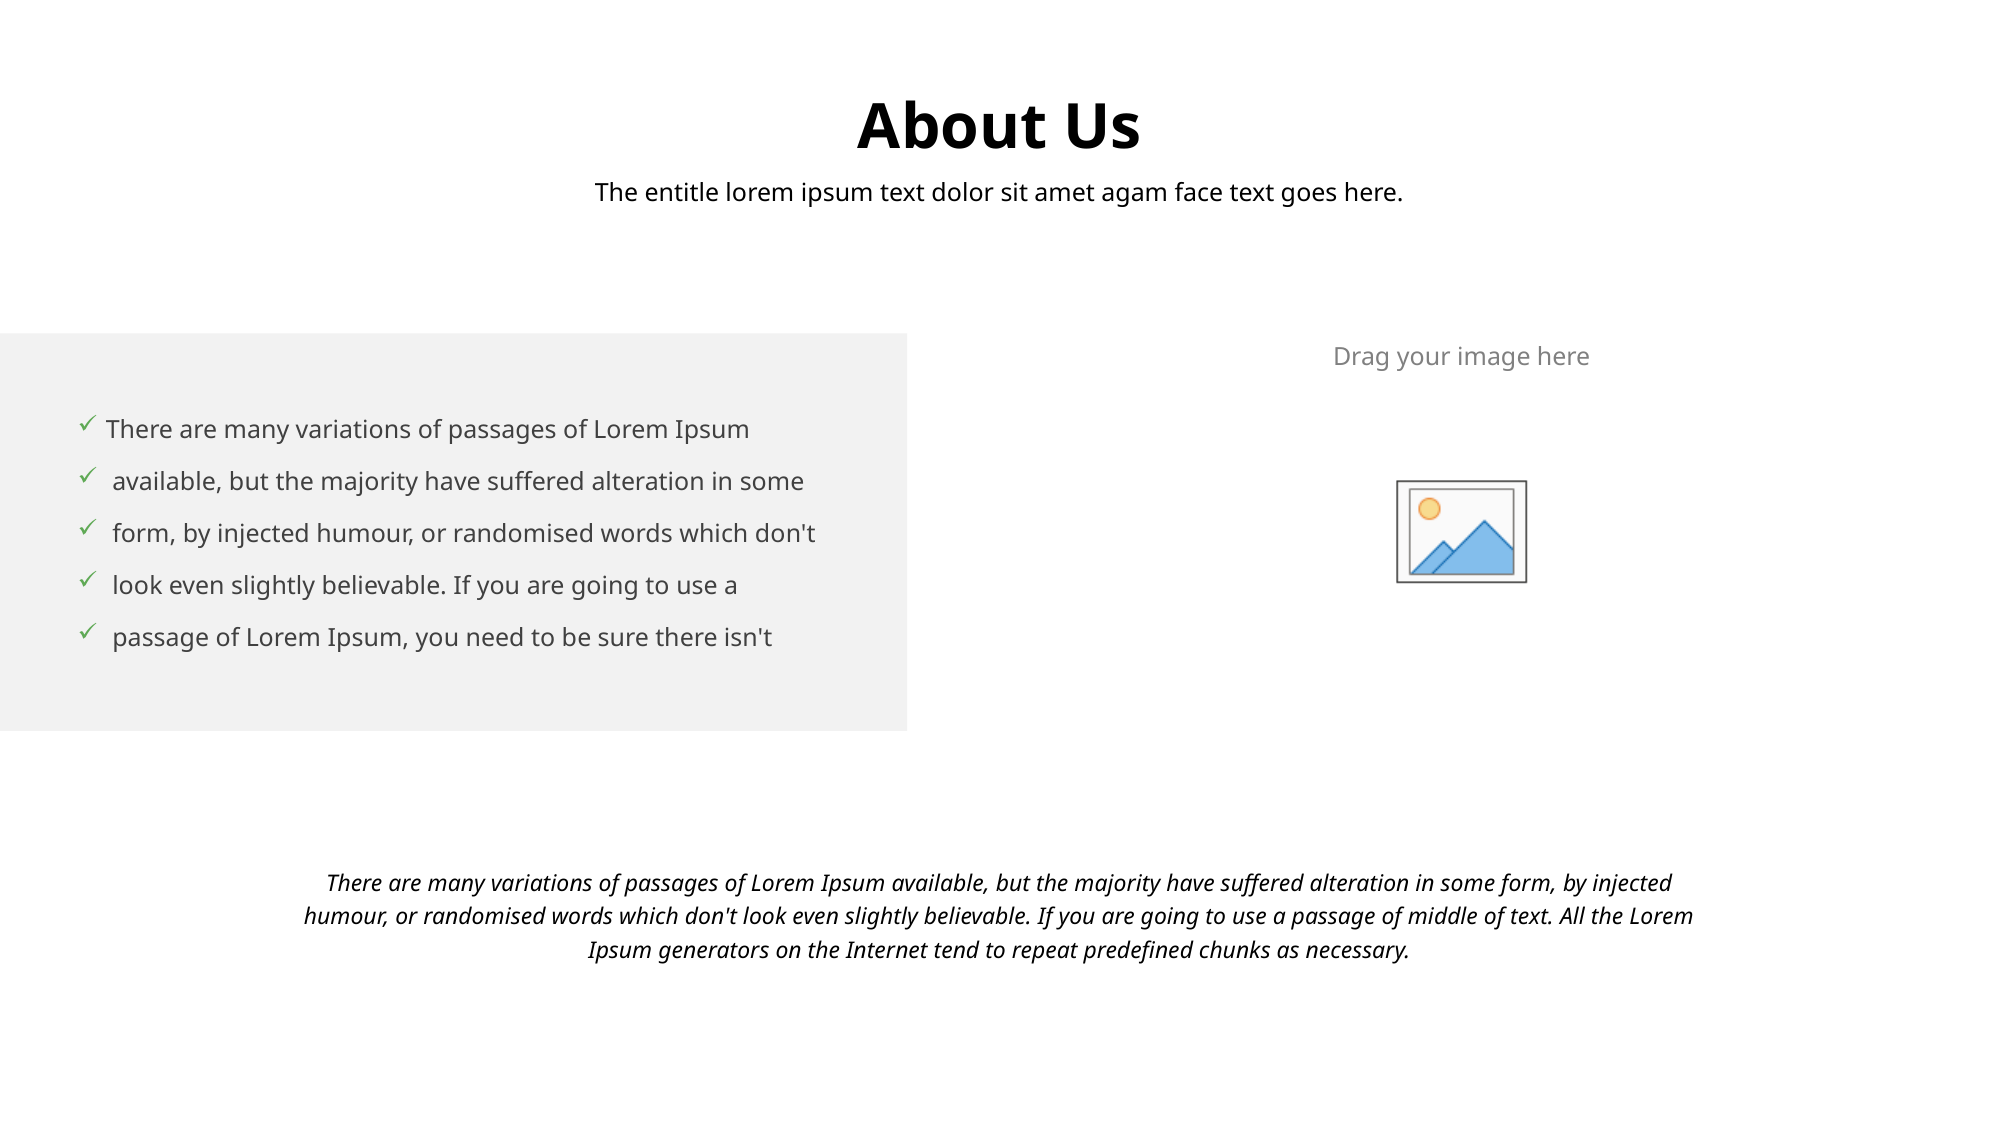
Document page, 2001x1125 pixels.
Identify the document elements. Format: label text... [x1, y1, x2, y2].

title About Us [137, 78, 1863, 179]
subtitle The entitle lorem ipsum text dolor sit amet agam face text goes here. [137, 179, 1863, 204]
text_box There are many variations of passages of Lorem Ipsum available, but the majority have suffered alteration in some form, by injected humour, or randomised words which don't look even slightly believable. If you are going to use a passage of Lorem Ipsum, you need to be sure there isn't [62, 398, 845, 666]
picture [923, 333, 2000, 731]
text_box There are many variations of passages of Lorem Ipsum available, but the majority have suffered alteration in some form, by injected humour, or randomised words which don't look even slightly believable. If you are going to use a passage of middle of text. All the Lorem Ipsum generators on the Internet tend to repeat predefined chunks as necessary. [276, 844, 1724, 981]
text_box [0, 332, 908, 732]
